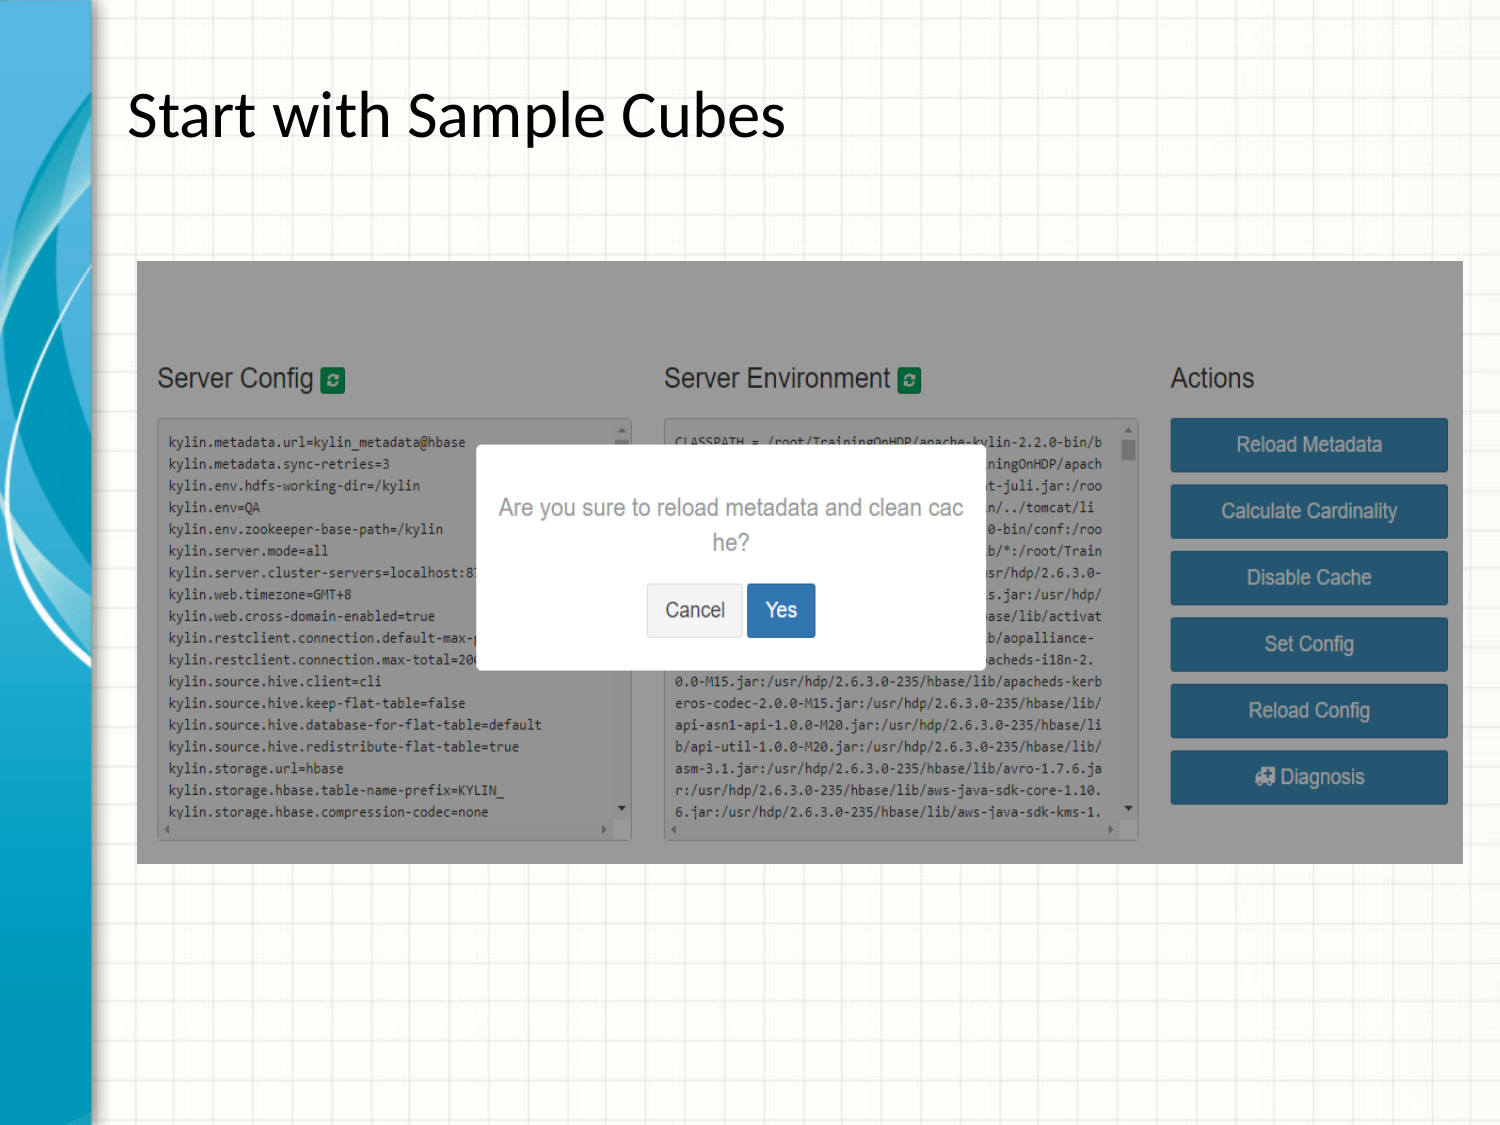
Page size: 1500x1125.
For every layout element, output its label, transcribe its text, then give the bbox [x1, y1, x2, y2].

picture [0, 0, 1500, 1125]
title Start with Sample Cubes [112, 50, 1438, 173]
